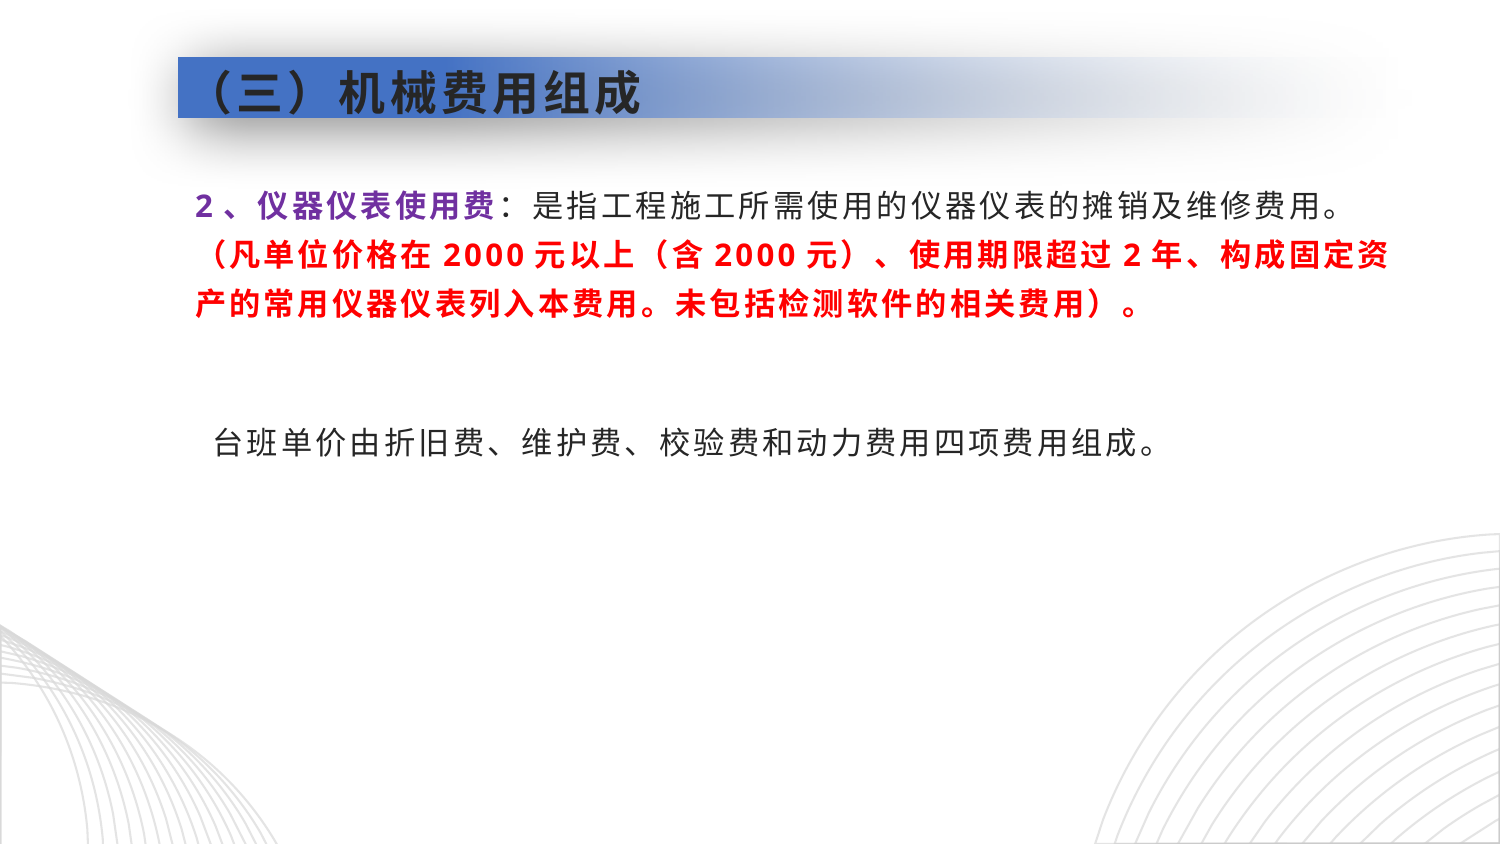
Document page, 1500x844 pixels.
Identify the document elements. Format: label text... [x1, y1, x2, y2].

list 2、仪器仪表使用费：是指工程施工所需使用的仪器仪表的摊销及维修费用。（凡单位价格在2000元以上（含2000元）、使用期限超过2年、构成固定资产的常用仪器仪表列入本费用。未包括检测软件的相关费用）。 台班单价由折旧费、维护费、校验费和动力费用四项费用组成。 [178, 117, 1418, 781]
text_box [177, 112, 1389, 118]
title （三）机械费用组成 [168, 57, 1500, 112]
